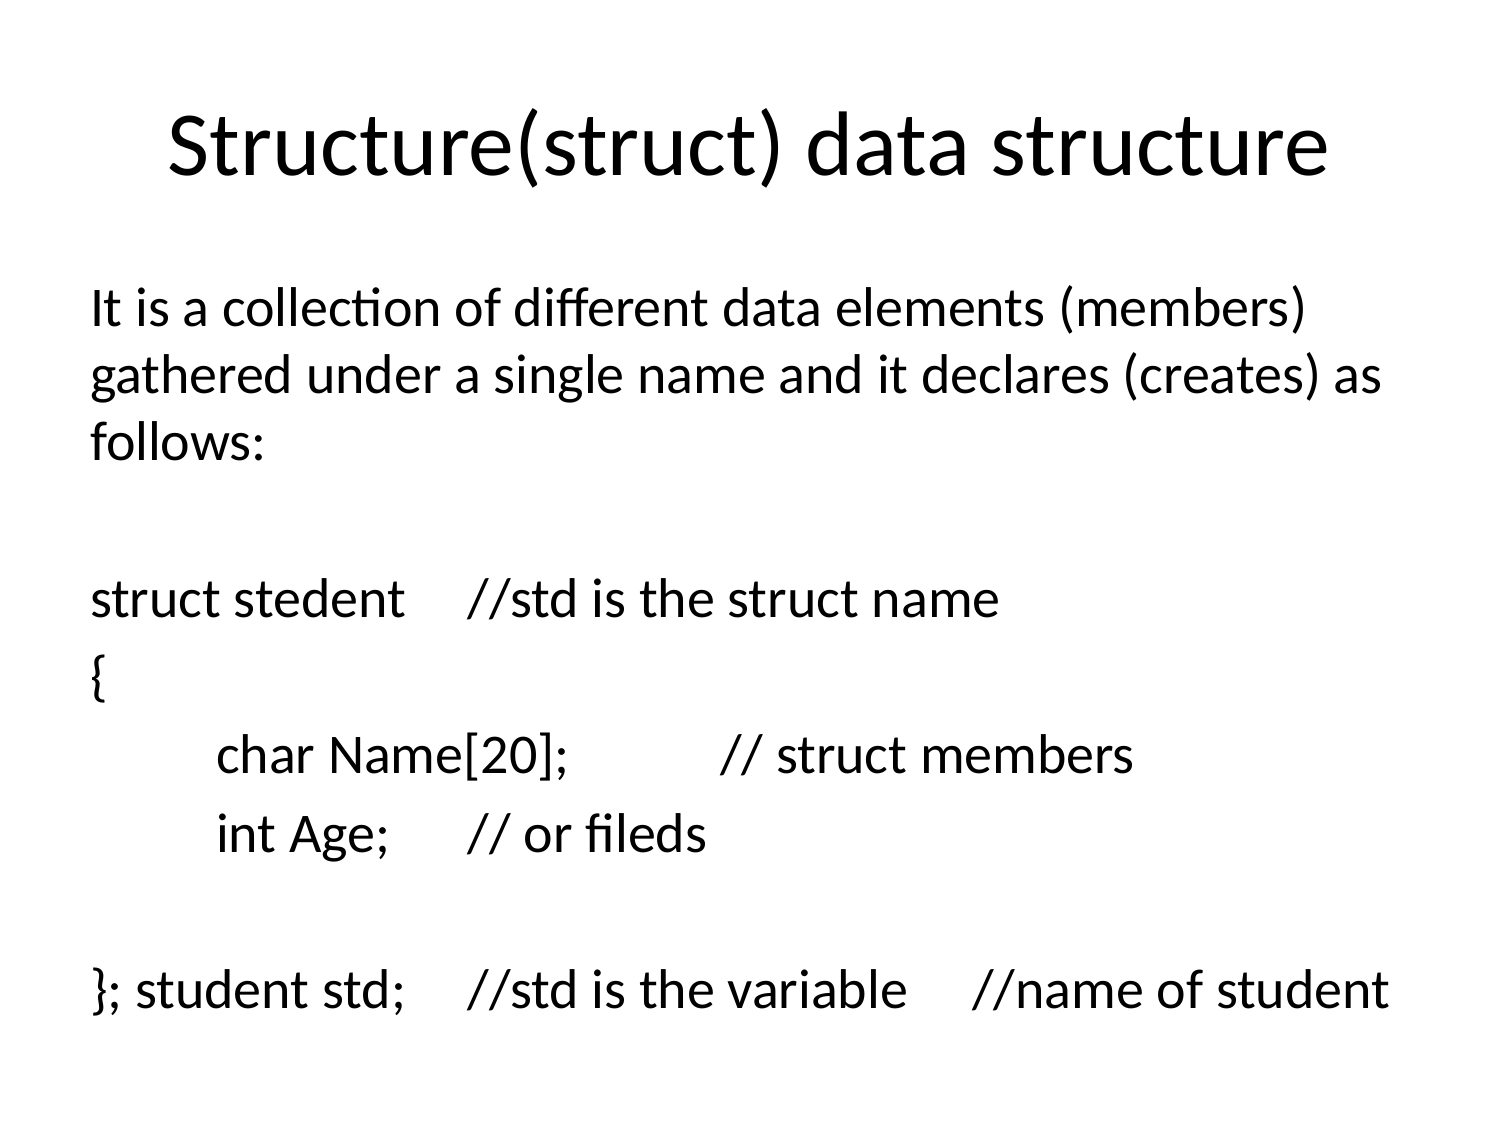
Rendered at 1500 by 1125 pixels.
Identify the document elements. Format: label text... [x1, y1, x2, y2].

title Structure(struct) data structure [75, 45, 1425, 233]
list It is a collection of different data elements (members) gathered under a single name and it declares (creates) as follows: struct stedent //std is the struct name { char Name[20]; // struct members int Age; // or fileds }; student std; //std is the variable //name of student [75, 262, 1425, 1088]
